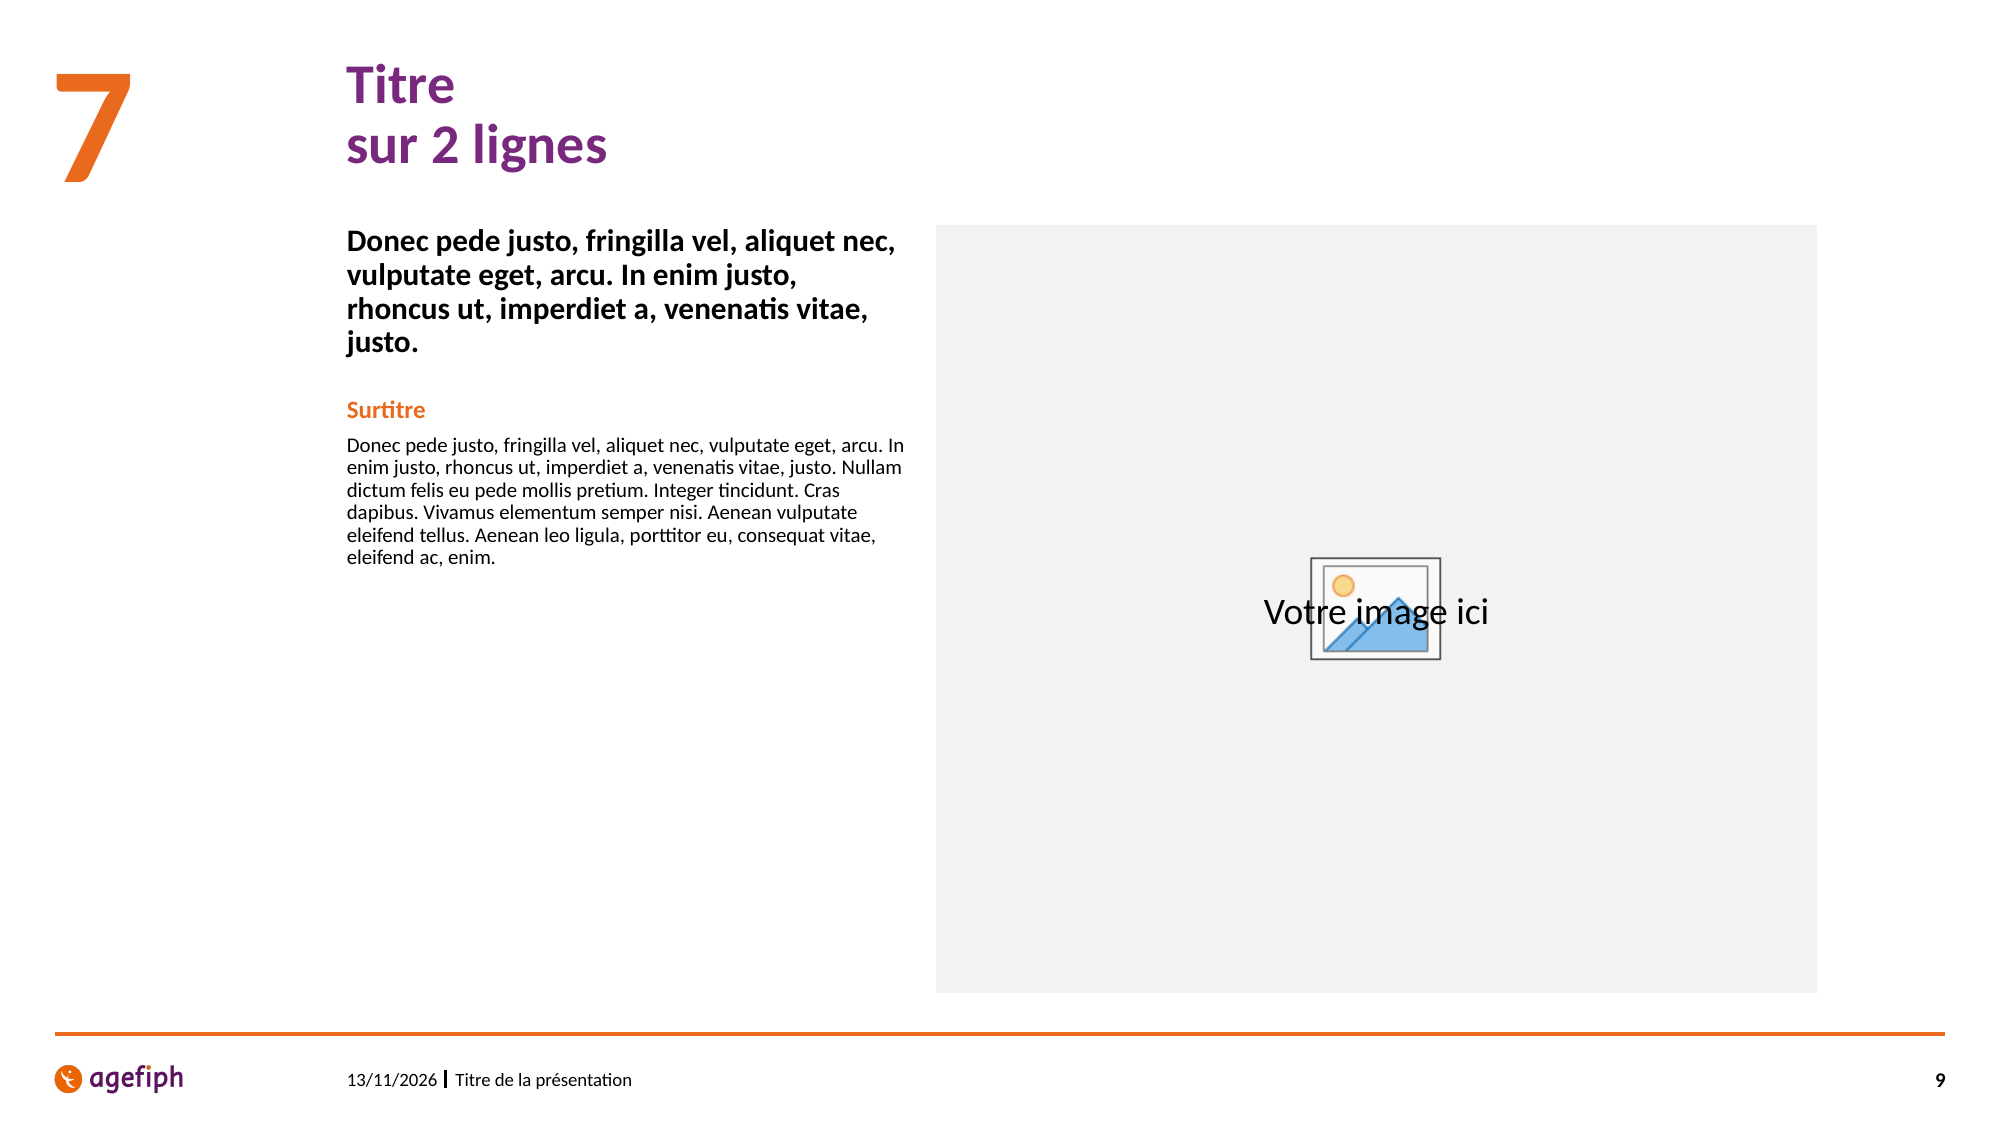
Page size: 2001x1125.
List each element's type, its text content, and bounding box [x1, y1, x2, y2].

title Titre sur 2 lignes [346, 54, 1943, 177]
list 7 [50, 38, 293, 177]
slide_number 9 [1790, 1051, 1946, 1107]
footer Titre de la présentation [455, 1051, 1772, 1107]
list Donec pede justo, fringilla vel, aliquet nec, vulputate eget, arcu. In enim justo, rhoncus ut, imperdiet a, venenatis vitae, justo. Surtitre Donec pede justo, fringilla vel, aliquet nec, vulputate eget, arcu. In enim justo, rhoncus ut, imperdiet a, venenatis vitae, justo. Nullam dictum felis eu pede mollis pretium. Integer tincidunt. Cras dapibus. Vivamus elementum semper nisi. Aenean vulputate eleifend tellus. Aenean leo ligula, porttitor eu, consequat vitae, eleifend ac, enim. [346, 224, 907, 994]
picture [46, 1056, 191, 1102]
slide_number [346, 1051, 441, 1107]
picture [935, 224, 1818, 994]
